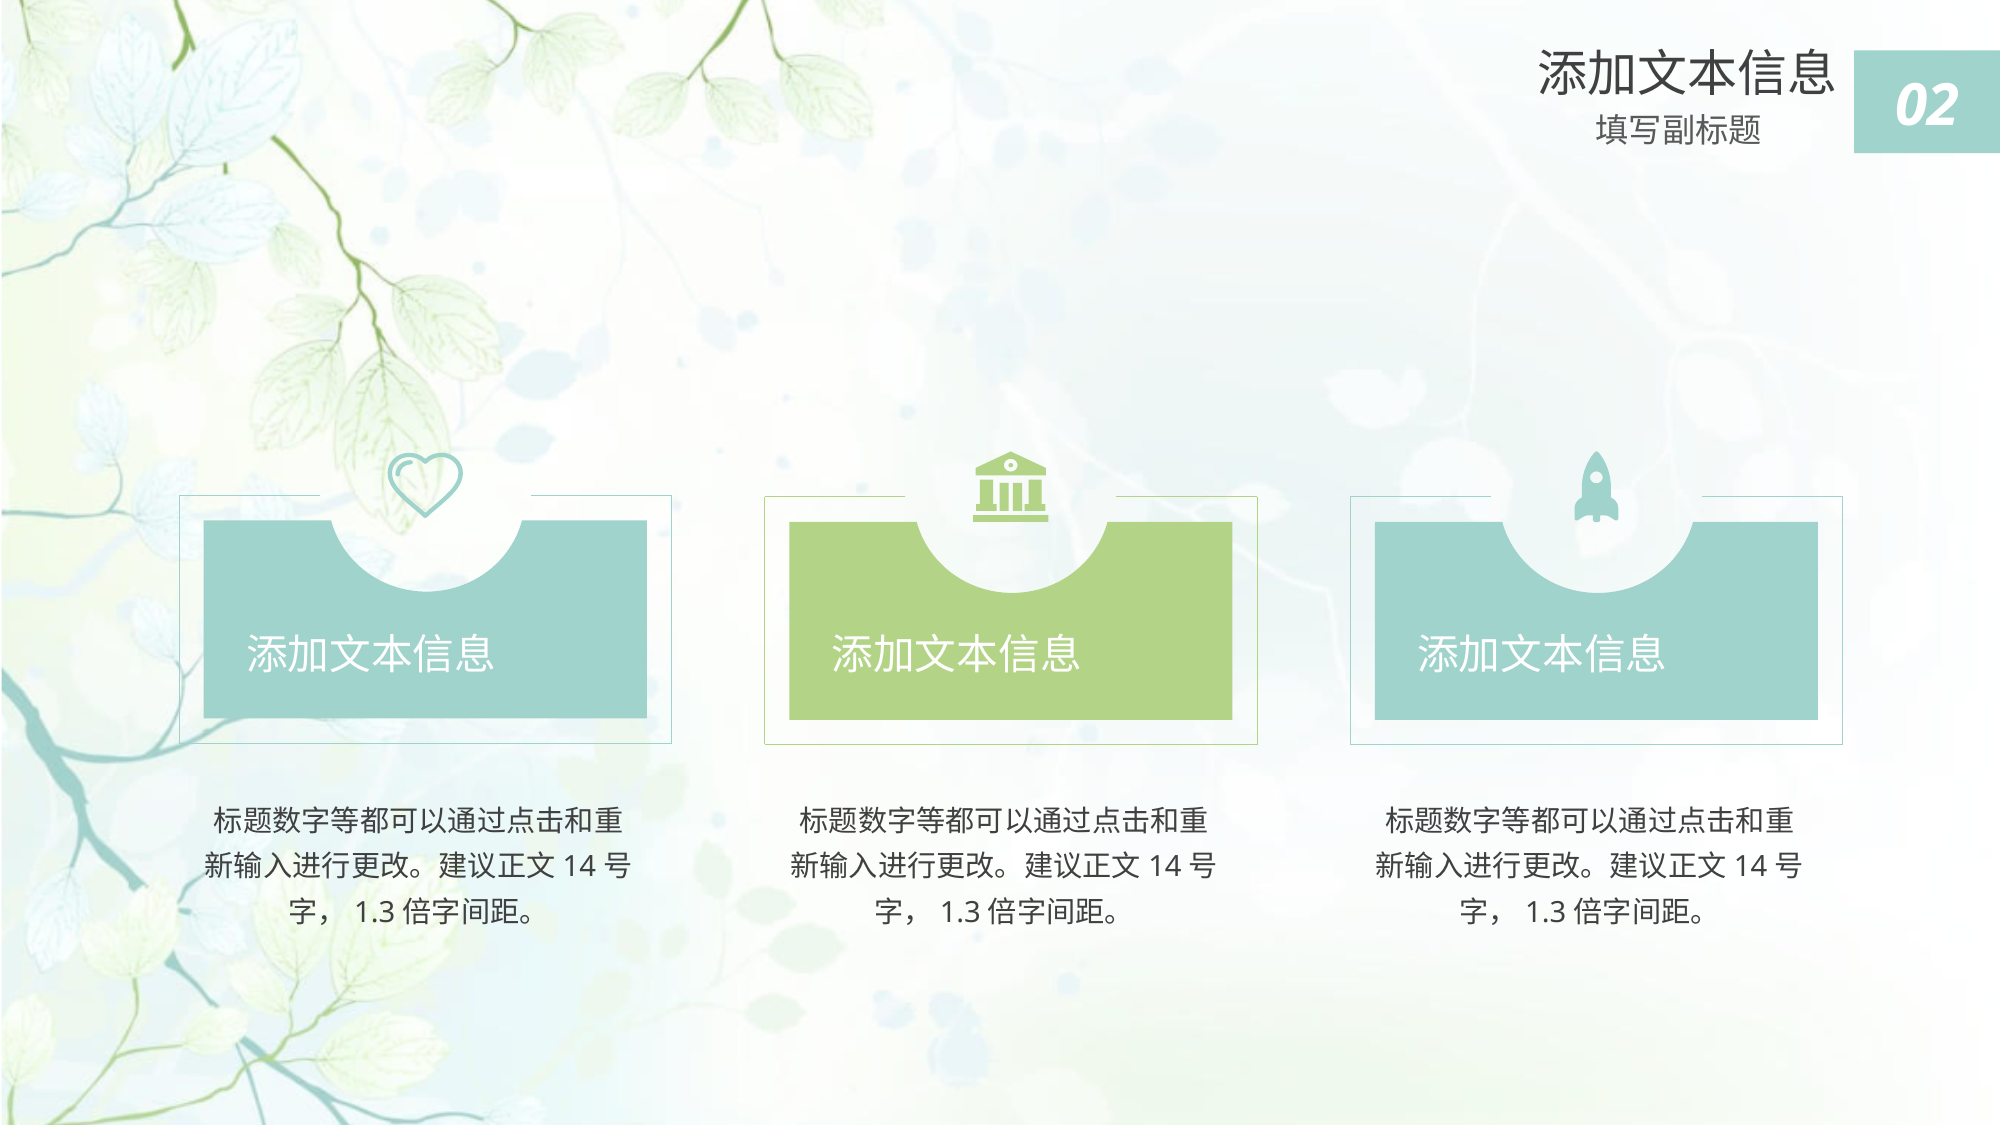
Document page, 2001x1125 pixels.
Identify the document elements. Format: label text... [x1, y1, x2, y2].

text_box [1350, 451, 1844, 745]
text_box 标题数字等都可以通过点击和重新输入进行更改。建议正文14号字，1.3倍字间距。 [190, 784, 437, 936]
text_box 添加文本信息 [1563, 34, 1853, 110]
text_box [764, 451, 1258, 745]
text_box 标题数字等都可以通过点击和重新输入进行更改。建议正文14号字，1.3倍字间距。 [1563, 784, 1819, 936]
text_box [179, 452, 672, 743]
text_box 填写副标题 [1581, 101, 1843, 157]
text_box 02 [1853, 49, 2000, 154]
picture [1, 0, 1999, 1125]
